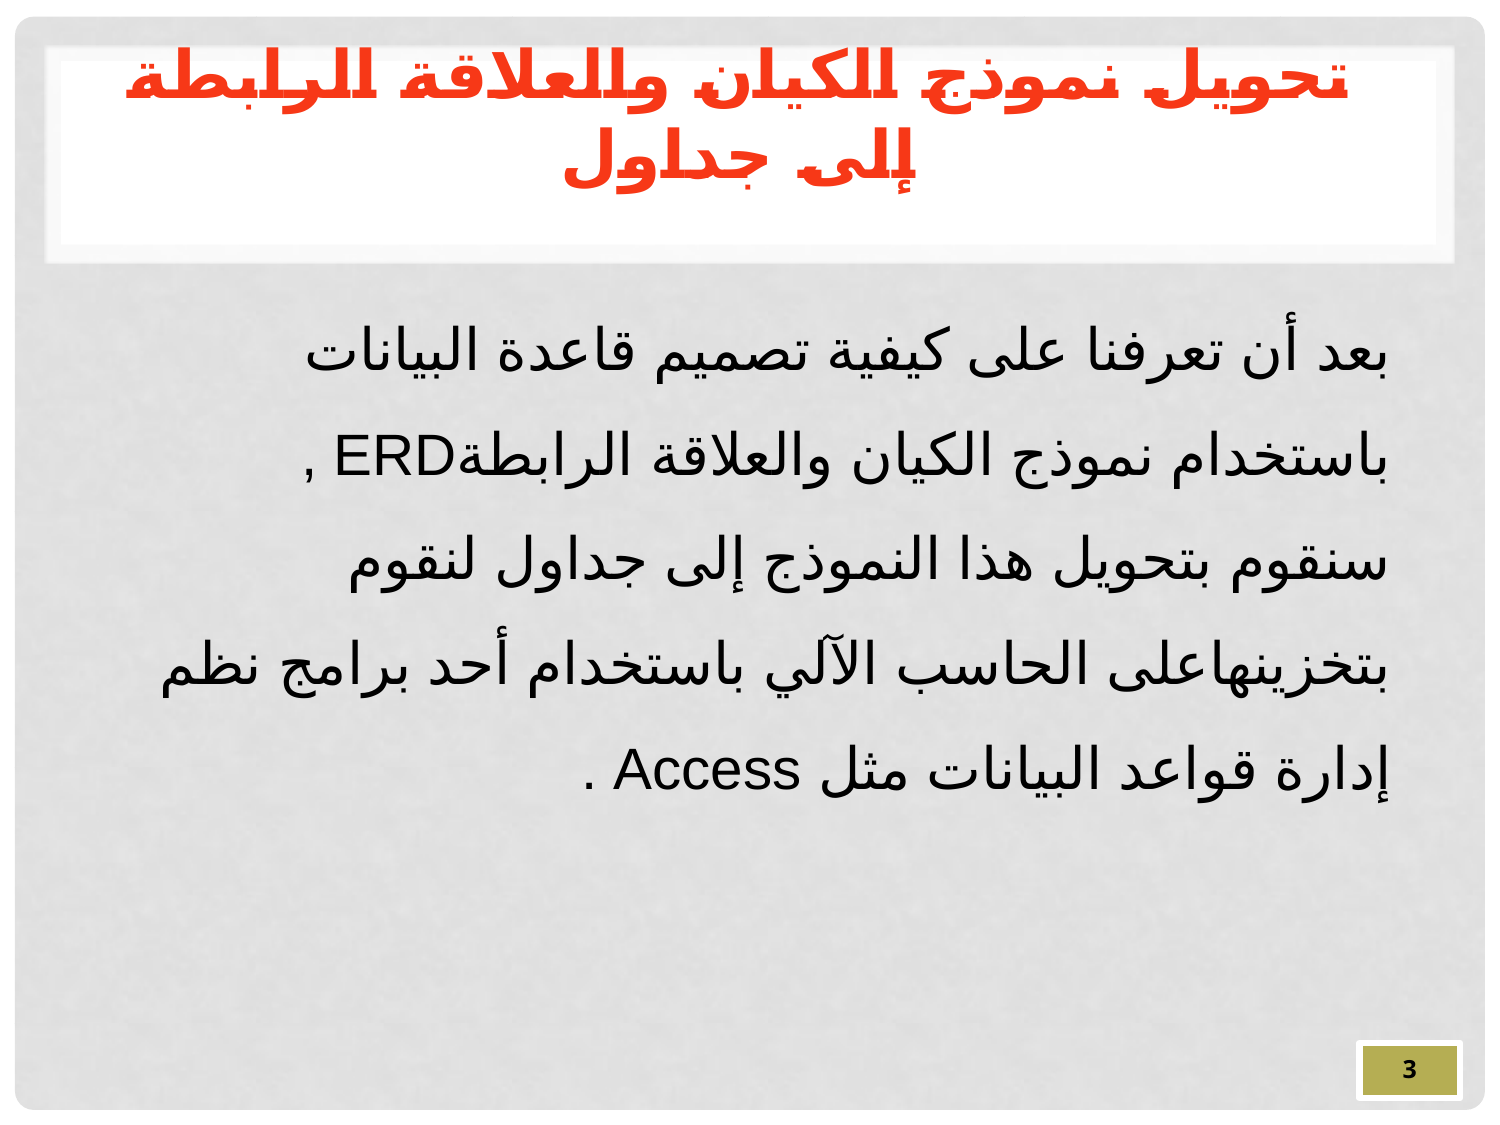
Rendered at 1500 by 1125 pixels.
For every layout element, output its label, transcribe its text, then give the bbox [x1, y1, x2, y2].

text_box بعد أن تعرفنا على كيفية تصميم قاعدة البيانات باستخدام نموذج الكيان والعلاقة الرابطةERD , سنقوم بتحويل هذا النموذج إلى جداول لنقوم بتخزينهاعلى الحاسب الآلي باستخدام أحد برامج نظم إدارة قواعد البيانات مثل Access . [140, 269, 1407, 809]
slide_number 3 [1356, 1040, 1463, 1101]
title تحويل نموذج الكيان والعلاقة الرابطة إلى جداول [54, 90, 1424, 199]
